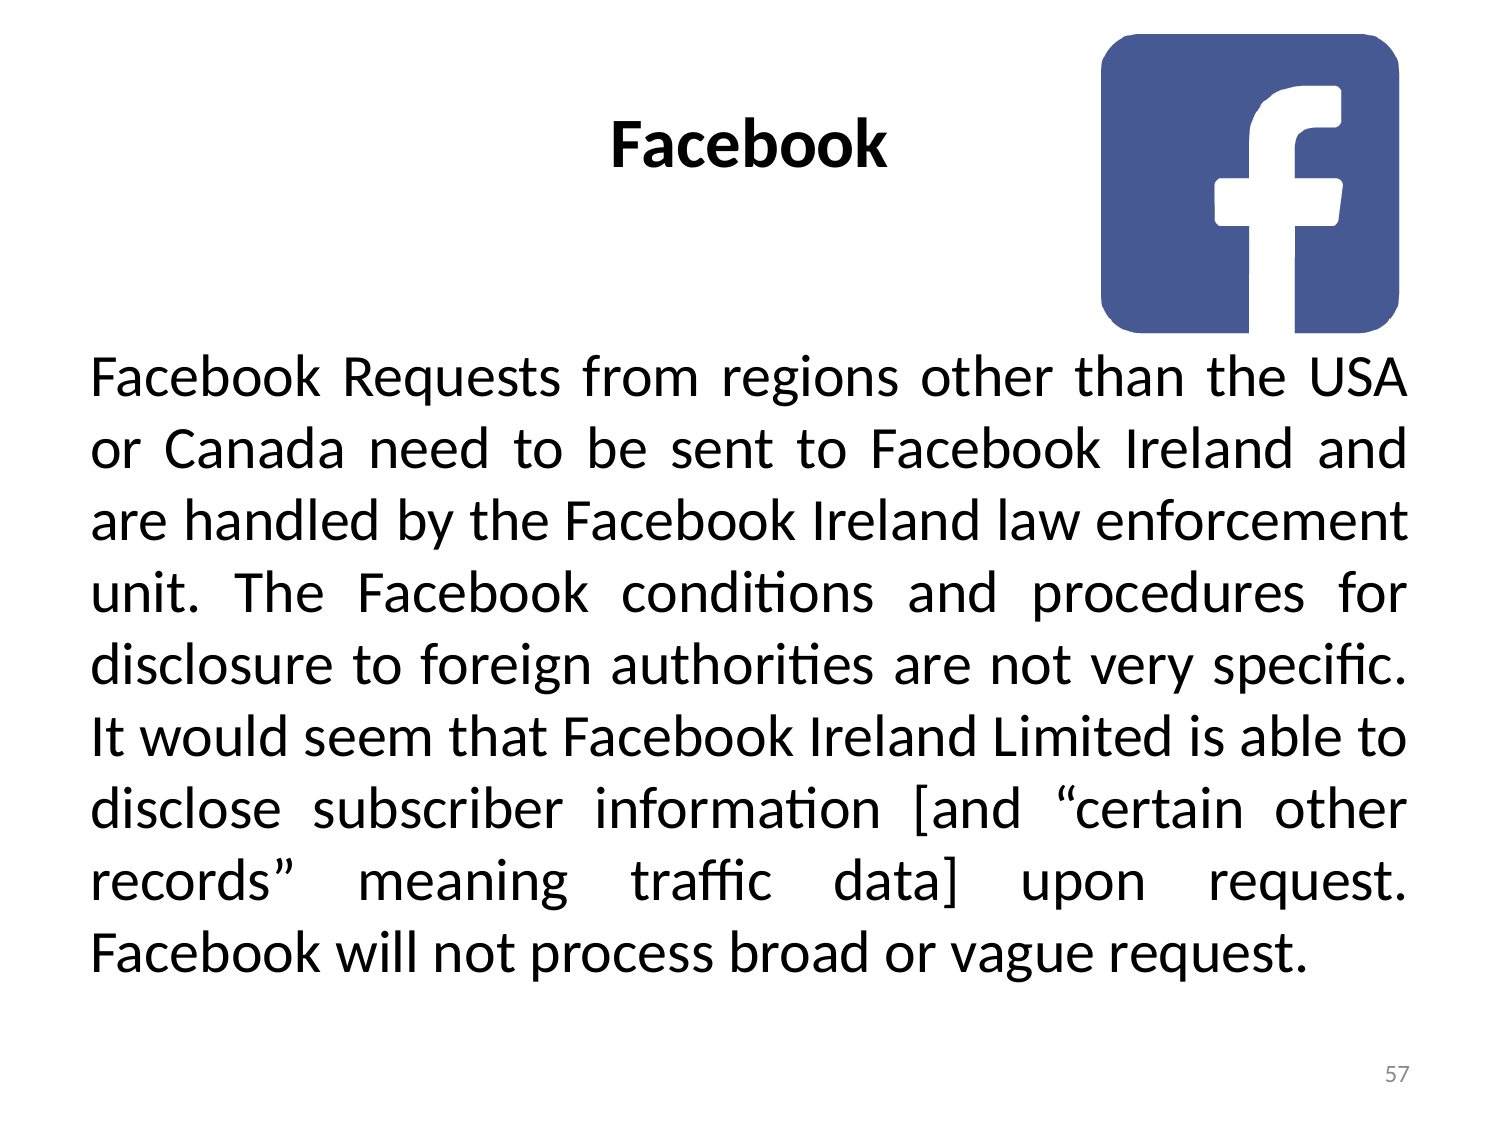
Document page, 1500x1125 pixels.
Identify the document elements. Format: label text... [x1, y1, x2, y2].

picture [1015, 0, 1485, 417]
slide_number 57 [1074, 1042, 1425, 1103]
list Facebook Requests from regions other than the USA or Canada need to be sent to Facebook Ireland and are handled by the Facebook Ireland law enforcement unit. The Facebook conditions and procedures for disclosure to foreign authorities are not very specific. It would seem that Facebook Ireland Limited is able to disclose subscriber information [and “certain other records” meaning traffic data] upon request. Facebook will not process broad or vague request. [75, 328, 1425, 1072]
title Facebook [75, 45, 1010, 233]
